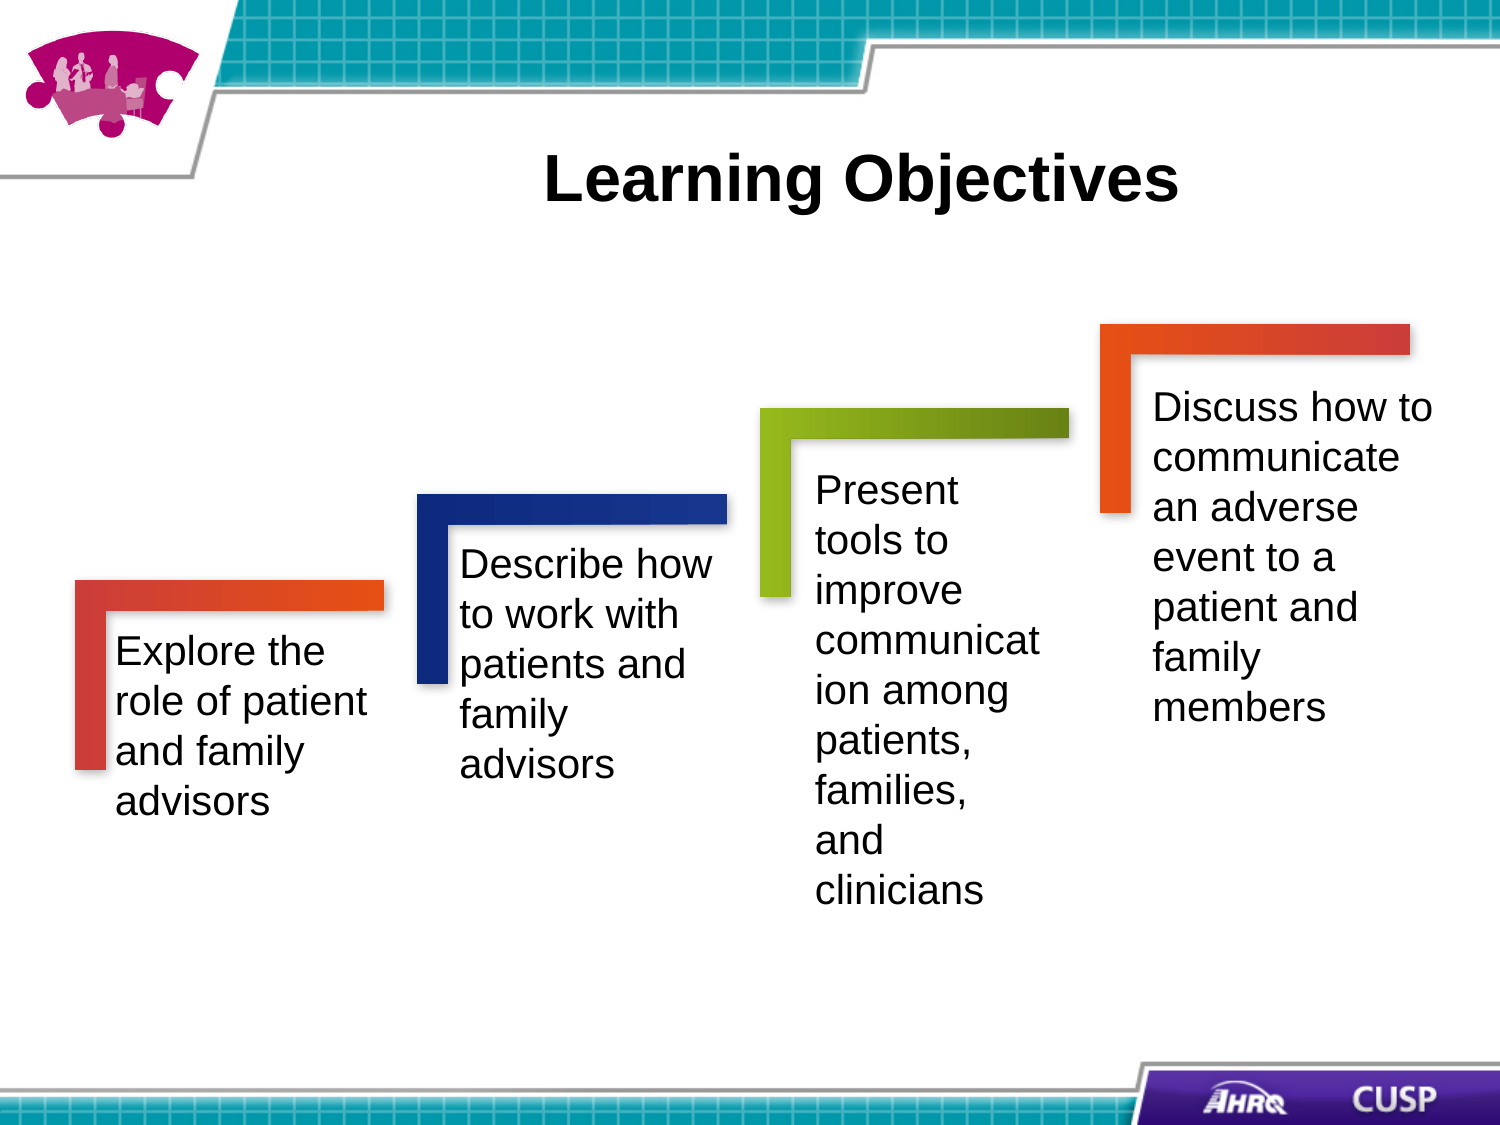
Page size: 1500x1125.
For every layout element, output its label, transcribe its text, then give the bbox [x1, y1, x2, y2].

text_box Learning Objectives [187, 81, 1500, 269]
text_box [74, 323, 1451, 926]
picture [0, 0, 1500, 1125]
